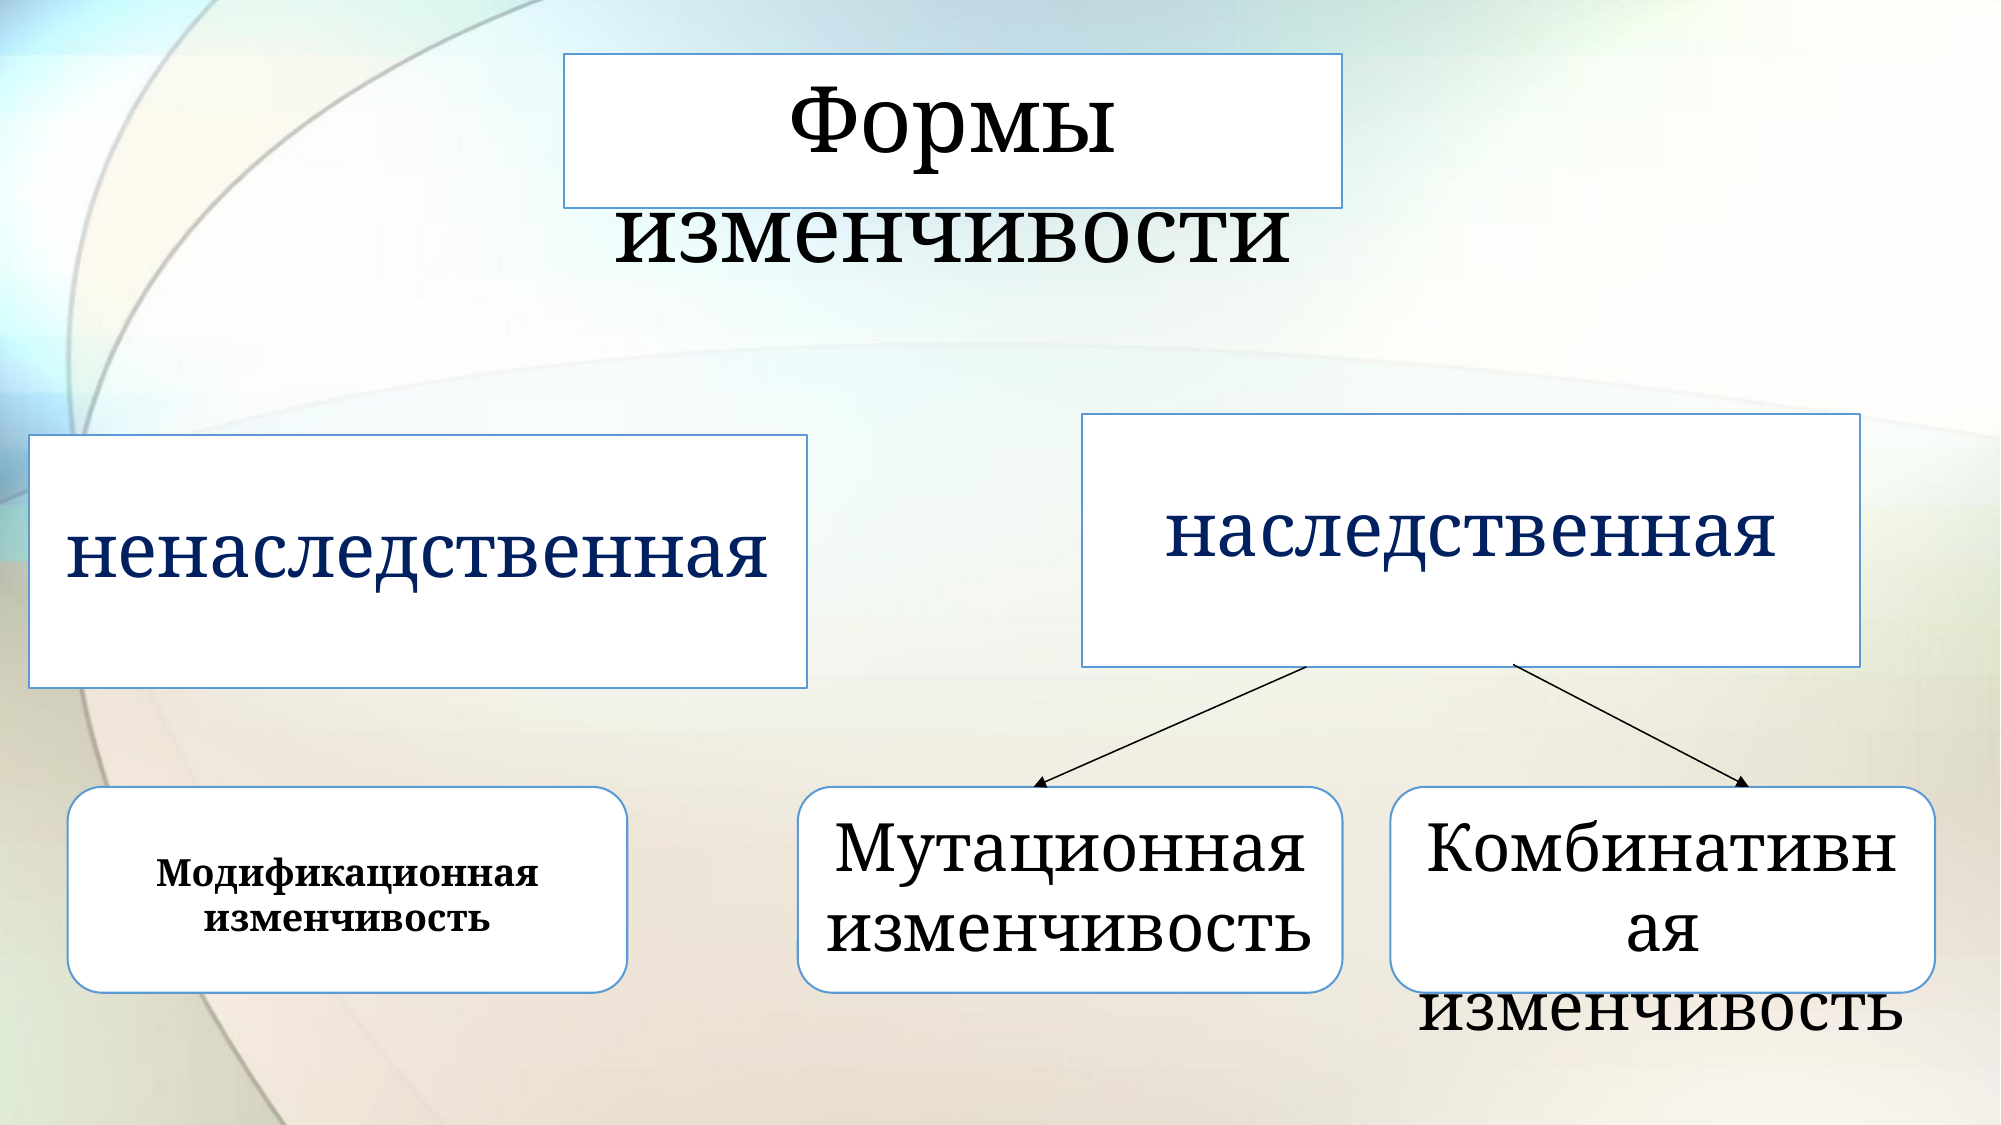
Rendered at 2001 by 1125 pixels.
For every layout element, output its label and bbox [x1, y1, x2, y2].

picture [0, 0, 2001, 1125]
text_box [28, 53, 1936, 993]
